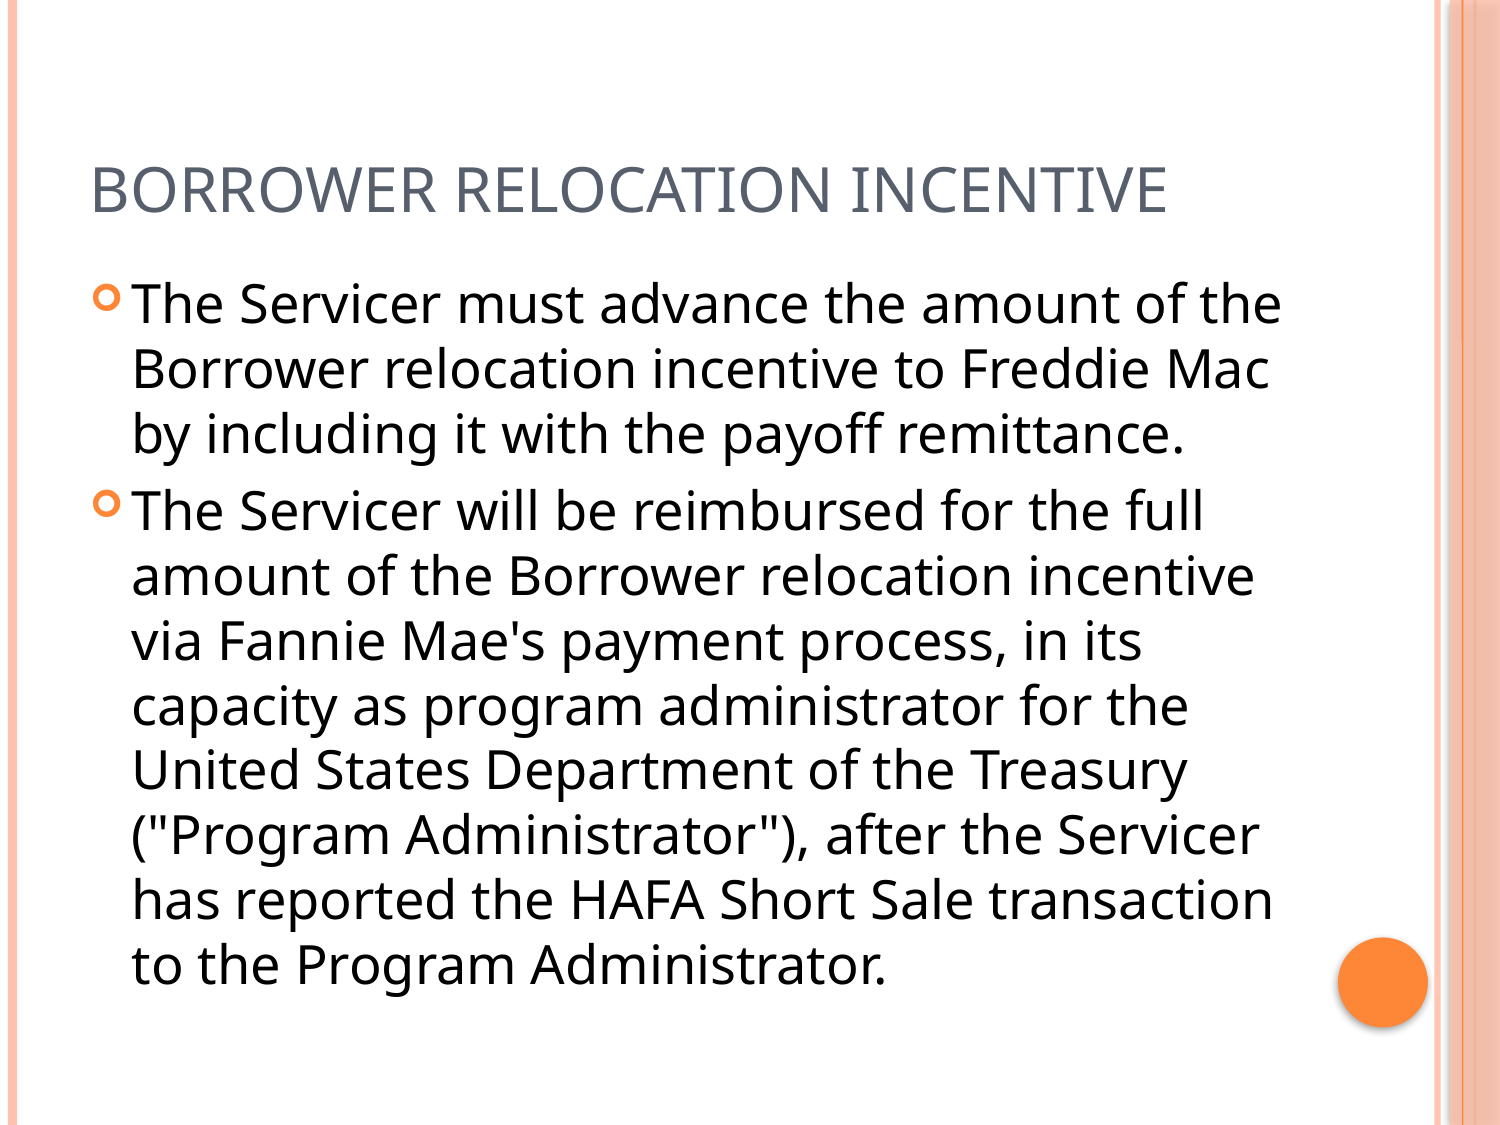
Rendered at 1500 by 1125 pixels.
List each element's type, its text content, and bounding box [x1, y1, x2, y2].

list The Servicer must advance the amount of the Borrower relocation incentive to Freddie Mac by including it with the payoff remittance. The Servicer will be reimbursed for the full amount of the Borrower relocation incentive via Fannie Mae's payment process, in its capacity as program administrator for the United States Department of the Treasury ("Program Administrator"), after the Servicer has reported the HAFA Short Sale transaction to the Program Administrator. [75, 262, 1300, 1062]
title Borrower relocation incentive [75, 45, 1300, 233]
